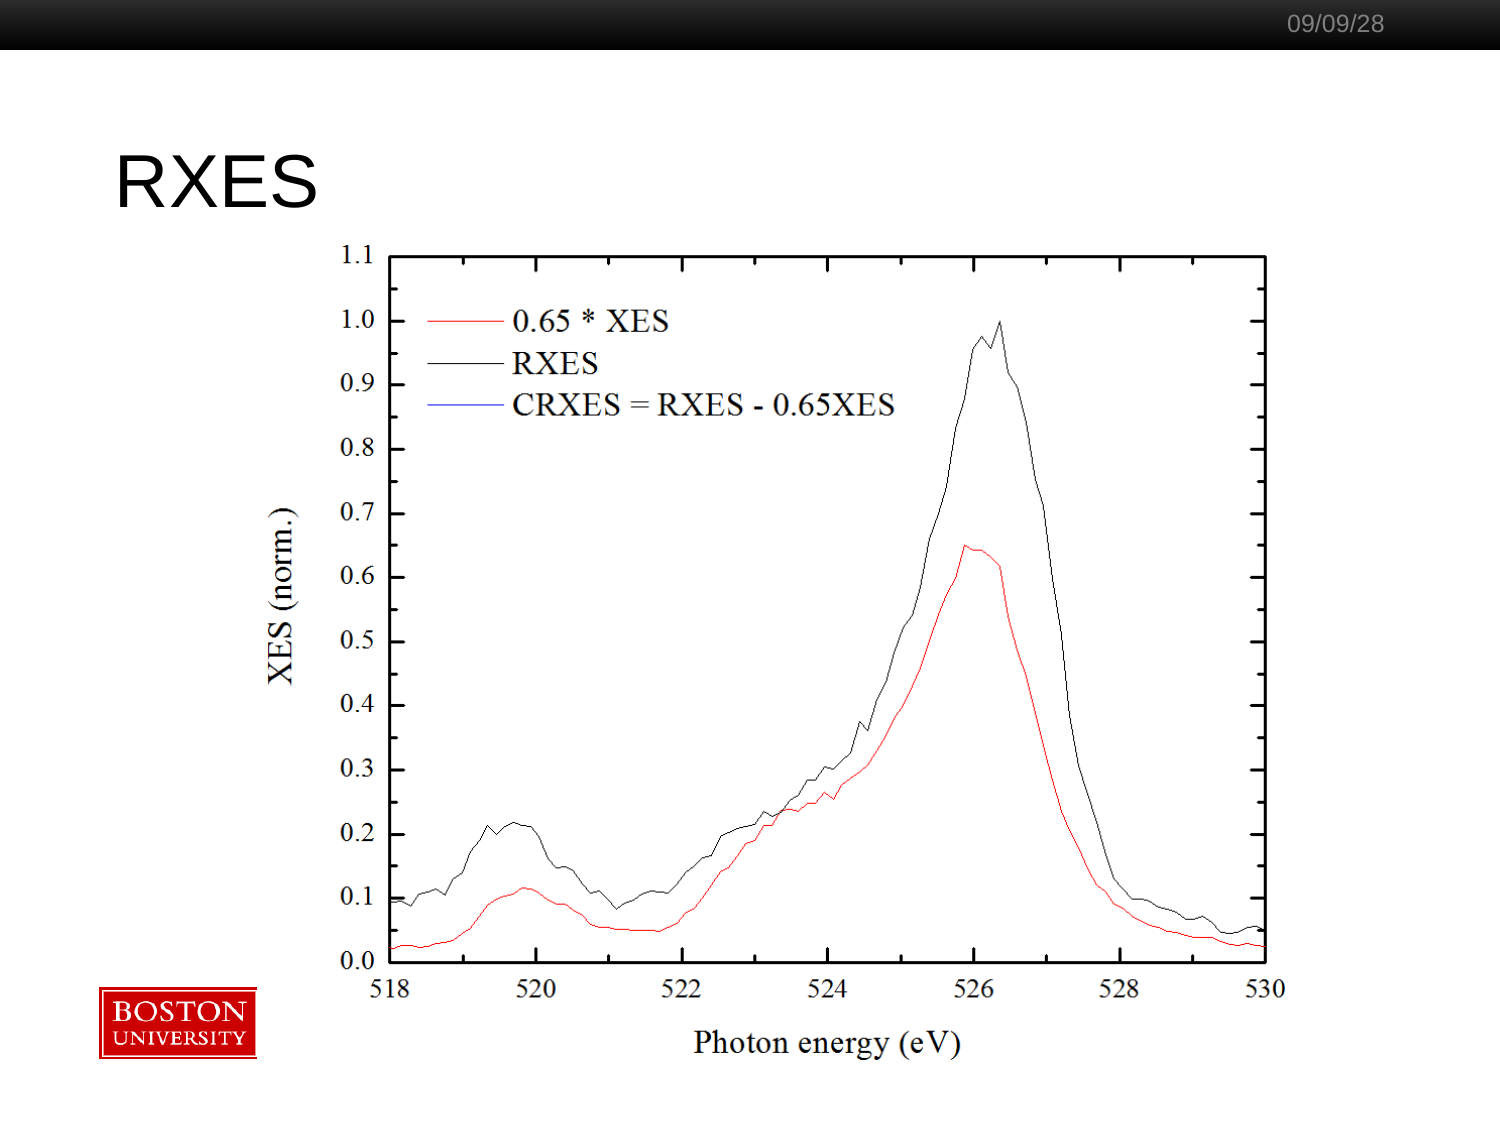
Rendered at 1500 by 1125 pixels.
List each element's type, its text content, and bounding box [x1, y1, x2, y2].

picture [99, 987, 257, 1059]
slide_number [1087, 0, 1401, 51]
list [257, 234, 1290, 1064]
title RXES [99, 124, 1401, 238]
